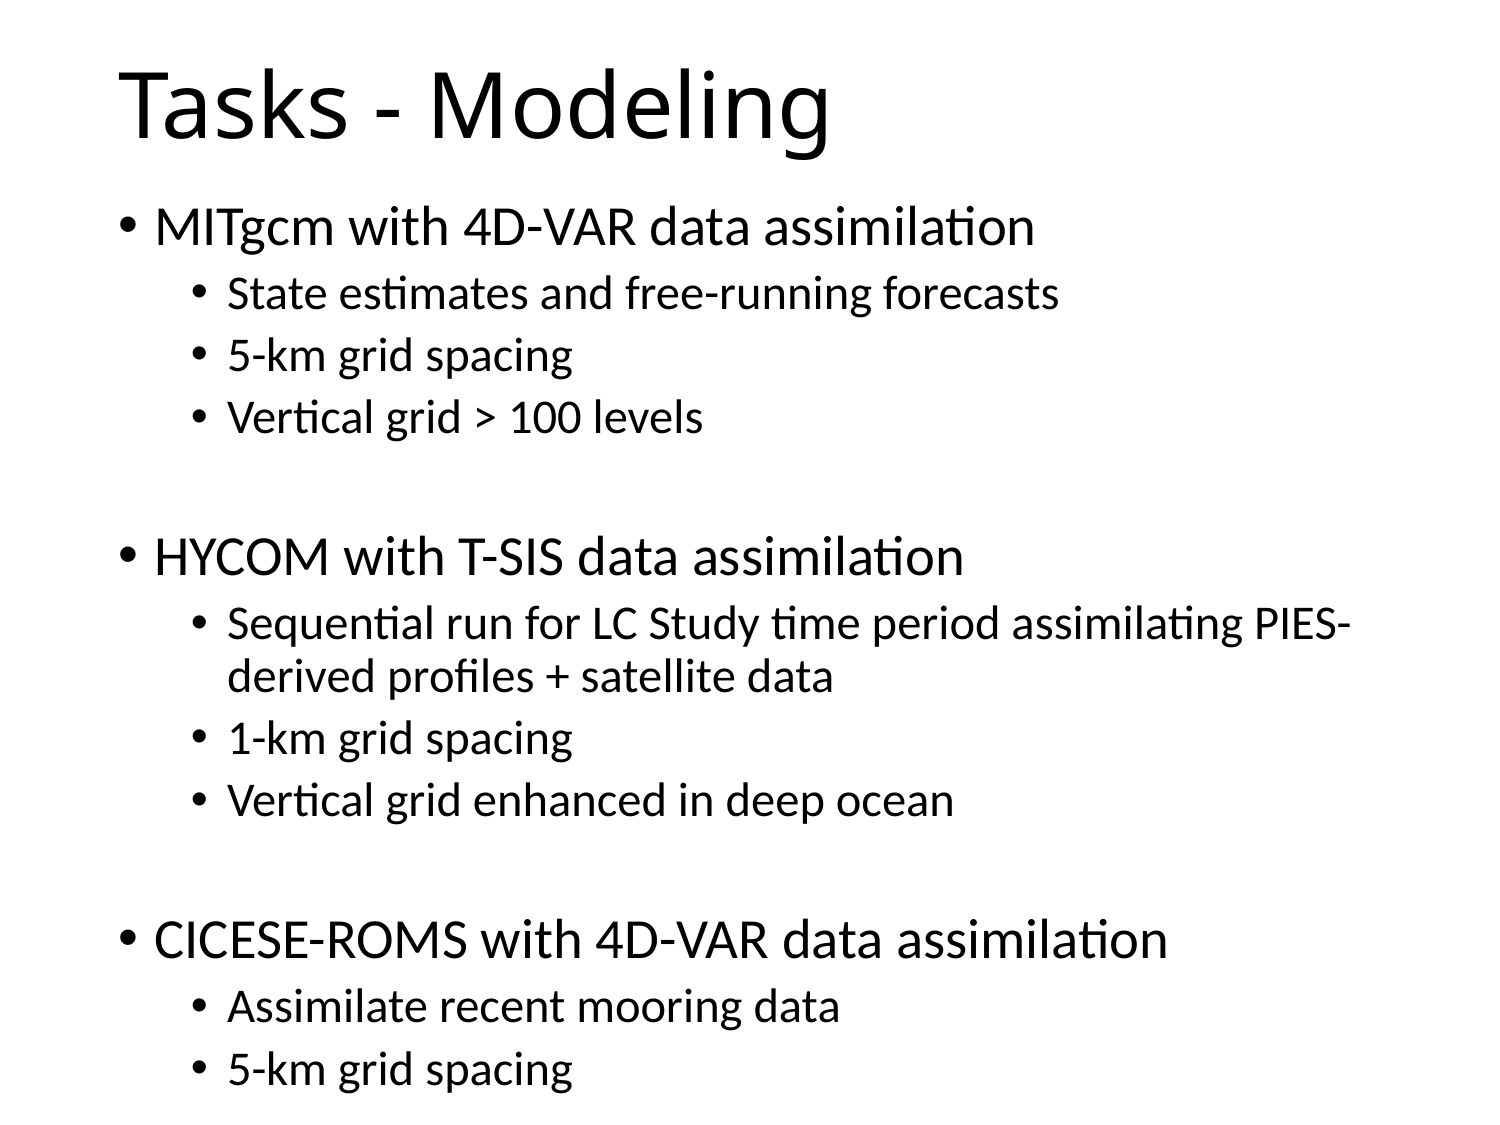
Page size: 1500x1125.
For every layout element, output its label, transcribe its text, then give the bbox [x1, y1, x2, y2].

title Tasks - Modeling [103, 0, 1397, 188]
text_box MITgcm with 4D-VAR data assimilation State estimates and free-running forecasts 5-km grid spacing Vertical grid > 100 levels HYCOM with T-SIS data assimilation Sequential run for LC Study time period assimilating PIES-derived profiles + satellite data 1-km grid spacing Vertical grid enhanced in deep ocean CICESE-ROMS with 4D-VAR data assimilation Assimilate recent mooring data 5-km grid spacing [103, 188, 1397, 1104]
